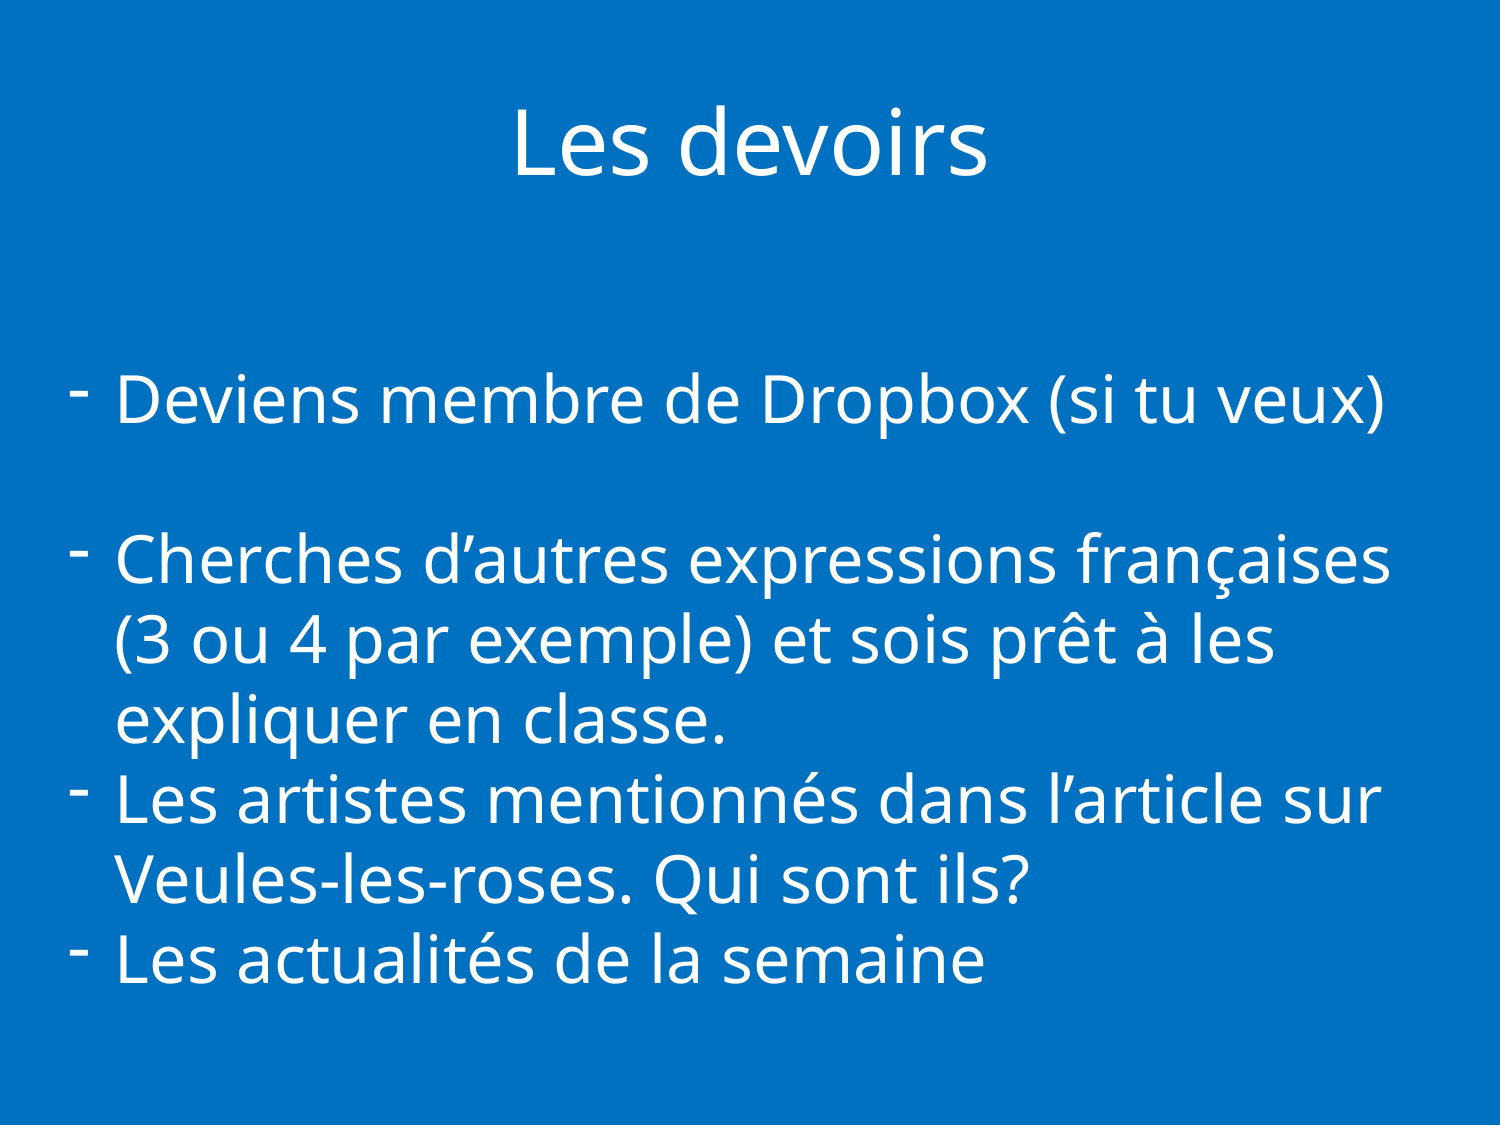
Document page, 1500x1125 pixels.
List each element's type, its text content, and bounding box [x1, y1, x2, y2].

text_box Deviens membre de Dropbox (si tu veux) Cherches d’autres expressions françaises (3 ou 4 par exemple) et sois prêt à les expliquer en classe. Les artistes mentionnés dans l’article sur Veules-les-roses. Qui sont ils? Les actualités de la semaine [53, 349, 1412, 1005]
title Les devoirs [75, 45, 1425, 233]
